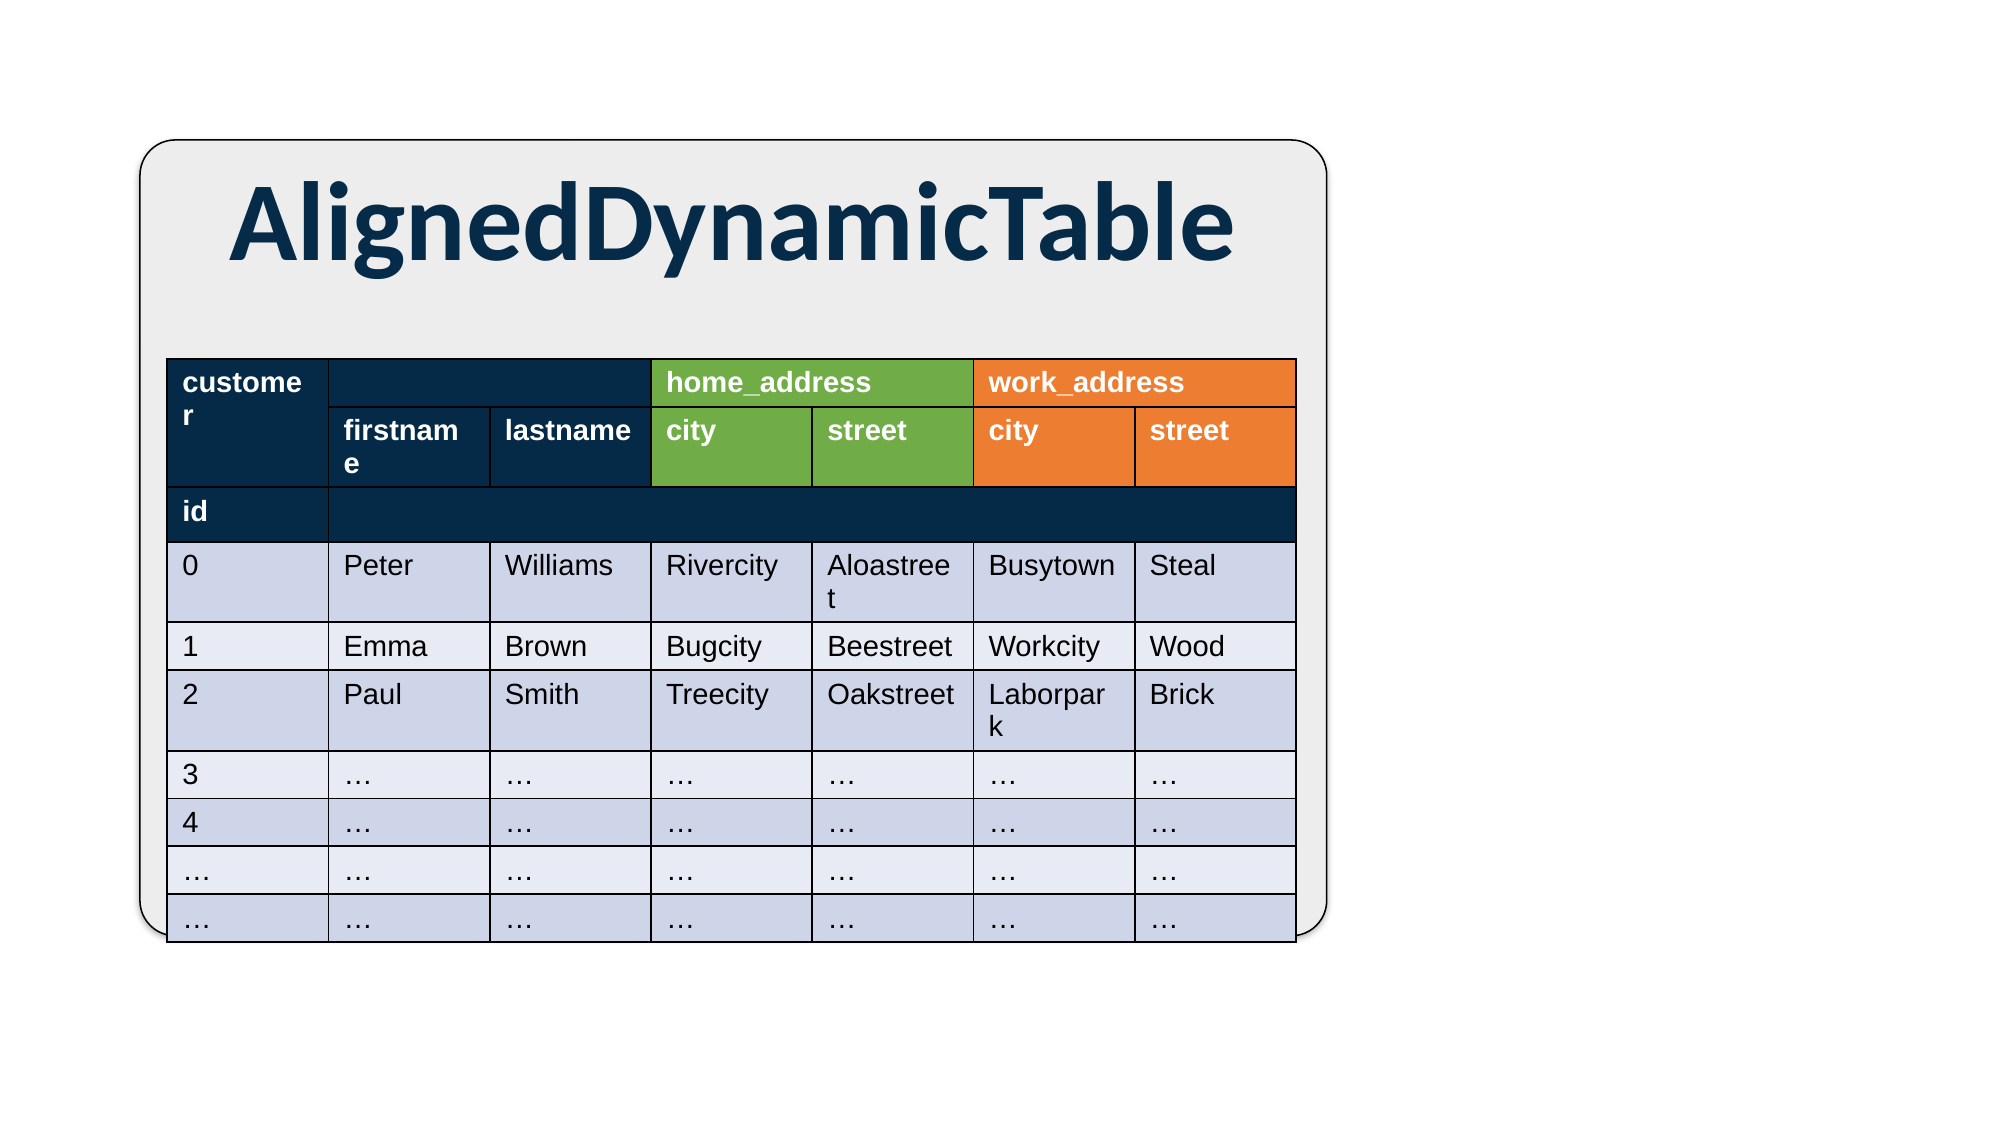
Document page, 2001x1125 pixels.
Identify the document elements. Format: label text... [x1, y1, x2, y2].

table_cell street [813, 408, 973, 486]
table_cell … [491, 799, 650, 845]
table_cell firstname [329, 408, 489, 486]
table_cell 1 [168, 623, 328, 669]
table_cell id [168, 488, 328, 541]
table_cell … [1136, 847, 1295, 893]
table_cell Workcity [974, 623, 1134, 669]
table_cell city [974, 408, 1134, 486]
table_cell … [168, 847, 328, 893]
table_cell … [491, 752, 650, 798]
table_header work_address [974, 360, 1295, 406]
table_cell Oakstreet [813, 671, 973, 750]
table_cell lastname [491, 408, 650, 486]
table_cell … [974, 752, 1134, 798]
table_cell Smith [491, 671, 650, 750]
table_cell Williams [491, 543, 650, 621]
text_box AlignedDynamicTable [141, 140, 1325, 290]
table_cell … [168, 895, 328, 941]
table_cell Brick [1136, 671, 1295, 750]
table_cell … [974, 799, 1134, 845]
table_header home_address [652, 360, 973, 406]
table_cell Treecity [652, 671, 811, 750]
table_cell Bugcity [652, 623, 811, 669]
table_cell … [491, 847, 650, 893]
table_cell … [813, 895, 973, 941]
table_cell … [491, 895, 650, 941]
table_cell … [813, 847, 973, 893]
table_cell … [329, 895, 489, 941]
table_cell Laborpark [974, 671, 1134, 750]
table_cell 2 [168, 671, 328, 750]
table_cell Busytown [974, 543, 1134, 621]
text_box [139, 162, 1328, 937]
table_cell Aloastreet [813, 543, 973, 621]
table_cell Paul [329, 671, 489, 750]
table_cell Peter [329, 543, 489, 621]
table_cell street [1136, 408, 1295, 486]
table_cell … [652, 752, 811, 798]
table_cell 4 [168, 799, 328, 845]
table_cell … [329, 847, 489, 893]
table_cell … [974, 895, 1134, 941]
table_cell [329, 488, 1295, 541]
table_cell Wood [1136, 623, 1295, 669]
table_cell … [652, 847, 811, 893]
table_cell … [813, 752, 973, 798]
table_header customer [168, 360, 328, 486]
table_cell city [652, 408, 811, 486]
table_cell 0 [168, 543, 328, 621]
table_cell Rivercity [652, 543, 811, 621]
table_header [329, 360, 650, 406]
table_cell … [1136, 799, 1295, 845]
table_cell … [329, 752, 489, 798]
table_cell … [652, 895, 811, 941]
table_cell Emma [329, 623, 489, 669]
table_cell … [1136, 752, 1295, 798]
table_cell Brown [491, 623, 650, 669]
table_cell 3 [168, 752, 328, 798]
table_cell … [813, 799, 973, 845]
table_cell … [329, 799, 489, 845]
table_cell Beestreet [813, 623, 973, 669]
table_cell … [974, 847, 1134, 893]
table_cell Steal [1136, 543, 1295, 621]
table_cell … [652, 799, 811, 845]
table_cell … [1136, 895, 1295, 941]
